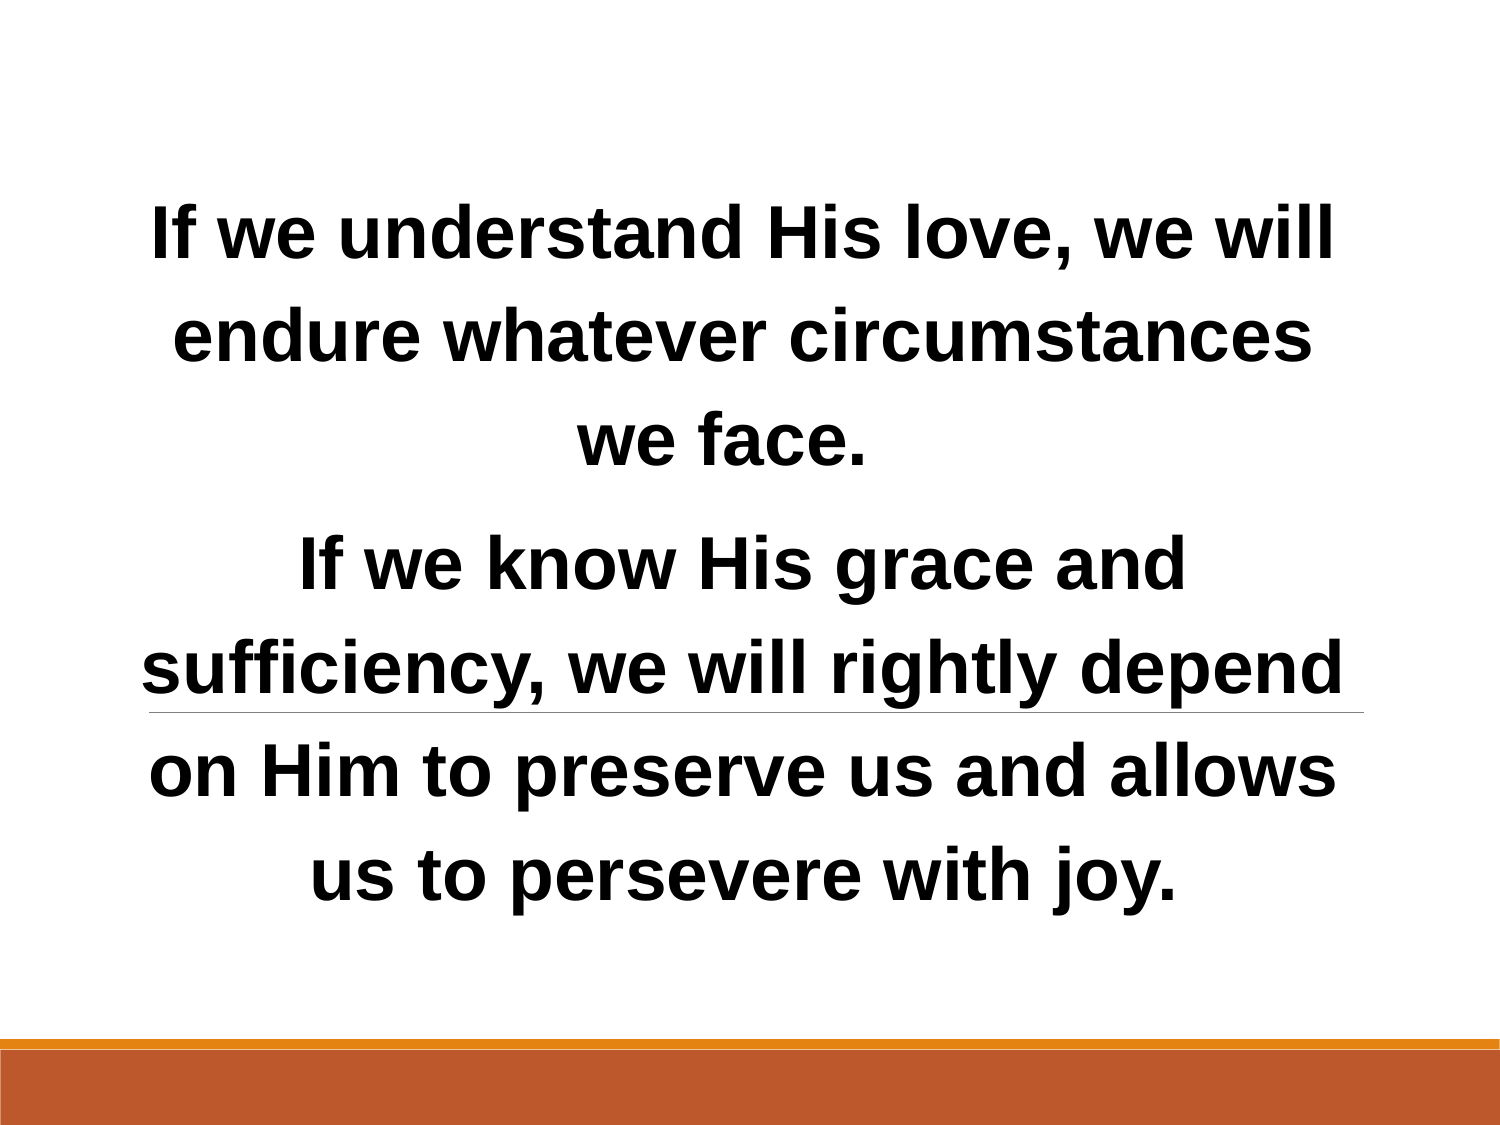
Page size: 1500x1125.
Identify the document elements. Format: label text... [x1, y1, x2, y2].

text_box If we understand His love, we will endure whatever circumstances we face. If we know His grace and sufficiency, we will rightly depend on Him to preserve us and allows us to persevere with joy. [125, 162, 1363, 923]
